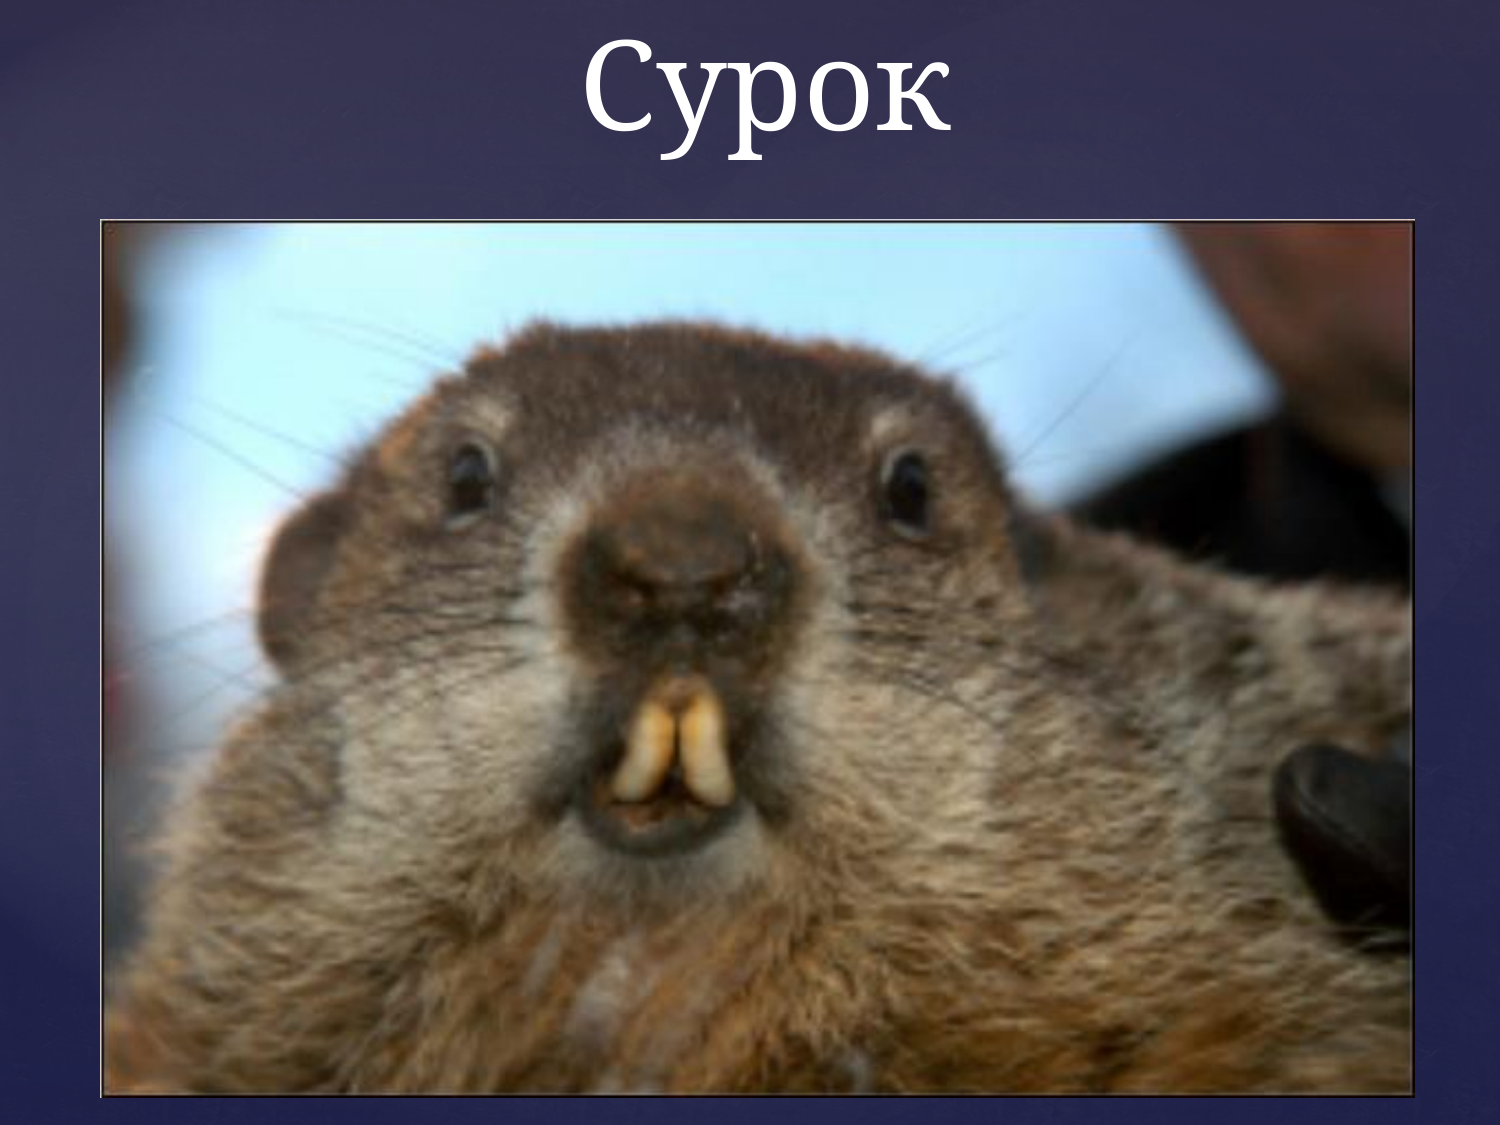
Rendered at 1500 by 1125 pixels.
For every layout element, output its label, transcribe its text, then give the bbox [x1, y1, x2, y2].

picture [99, 219, 1416, 1099]
title Сурок [147, 42, 1386, 164]
